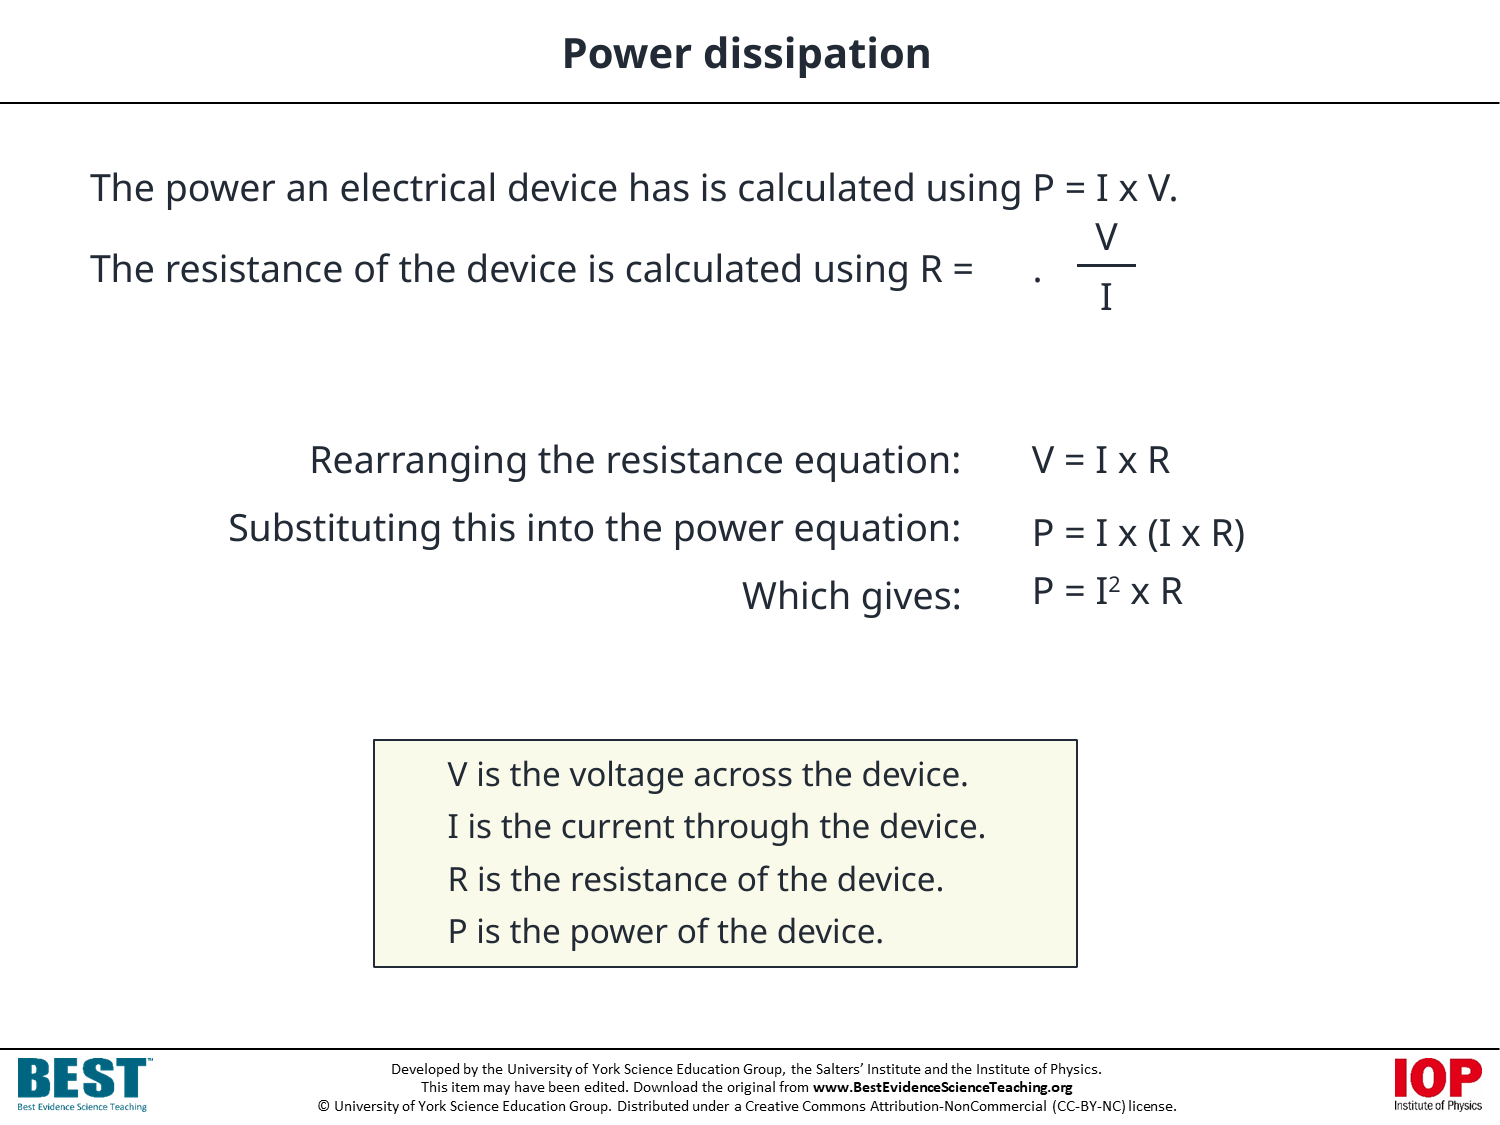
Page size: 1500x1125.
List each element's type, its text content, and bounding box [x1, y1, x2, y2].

picture [0, 102, 1500, 1125]
text_box Power dissipation [23, 4, 1471, 99]
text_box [1077, 205, 1137, 327]
